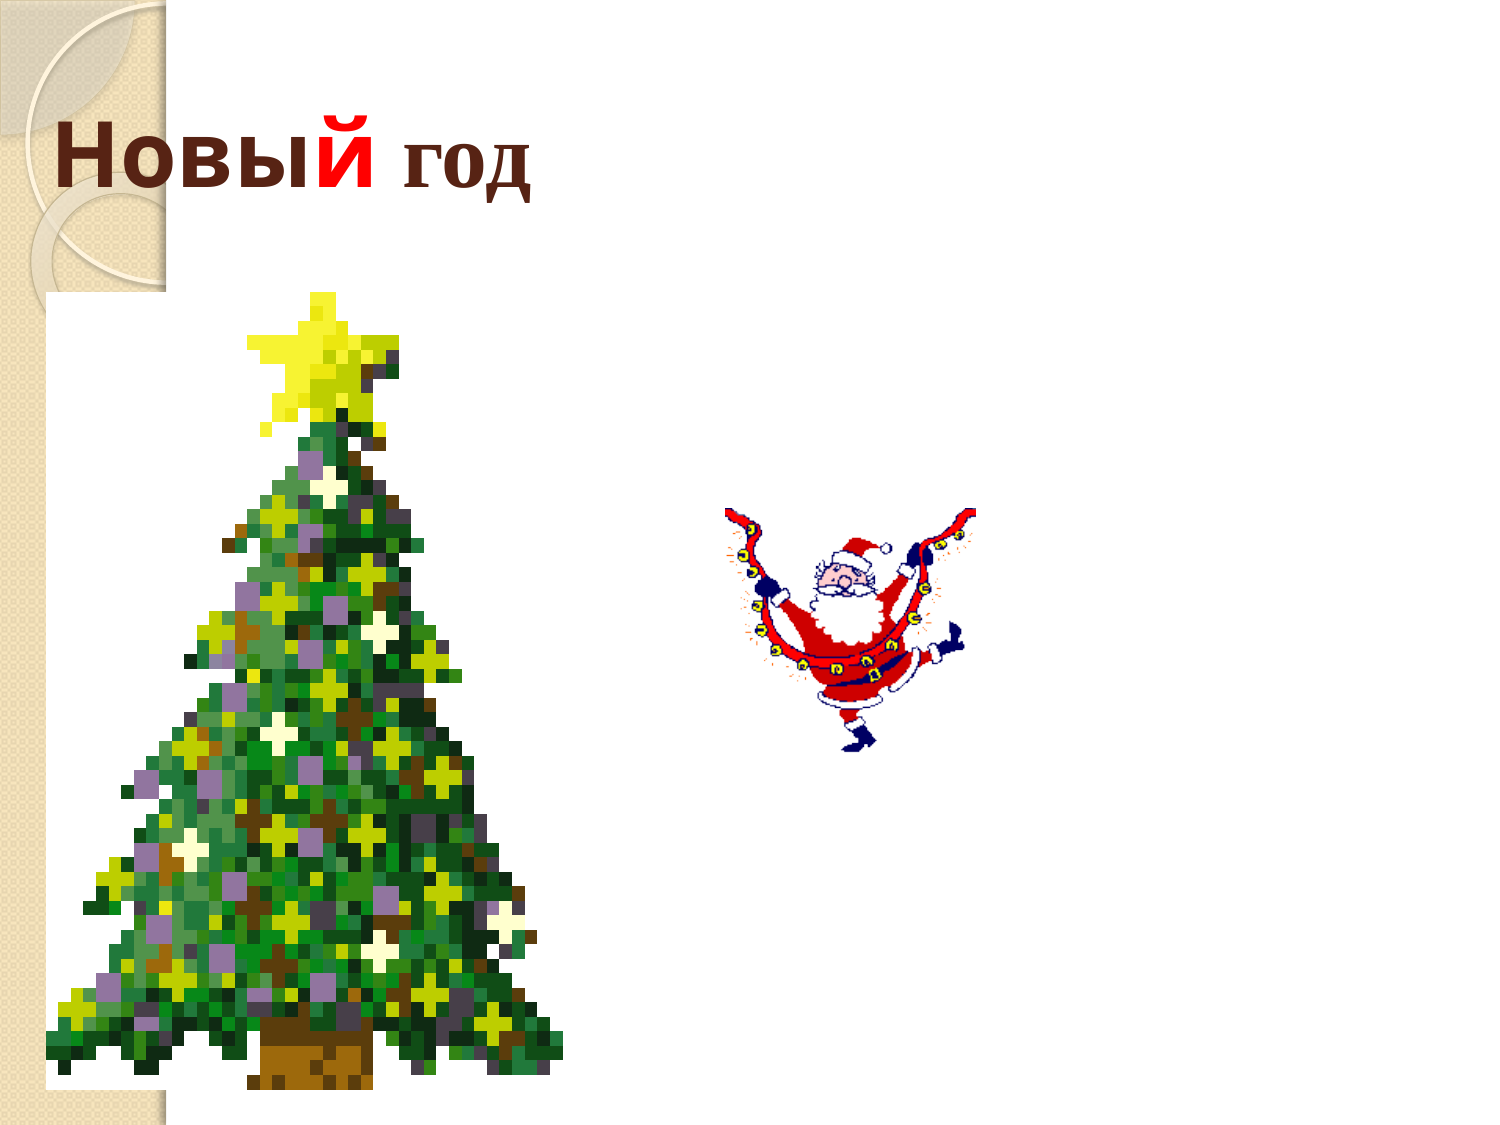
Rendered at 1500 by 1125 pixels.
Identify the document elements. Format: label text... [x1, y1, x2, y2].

title Новый год [35, 82, 1461, 220]
picture [46, 292, 563, 1091]
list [725, 508, 976, 755]
